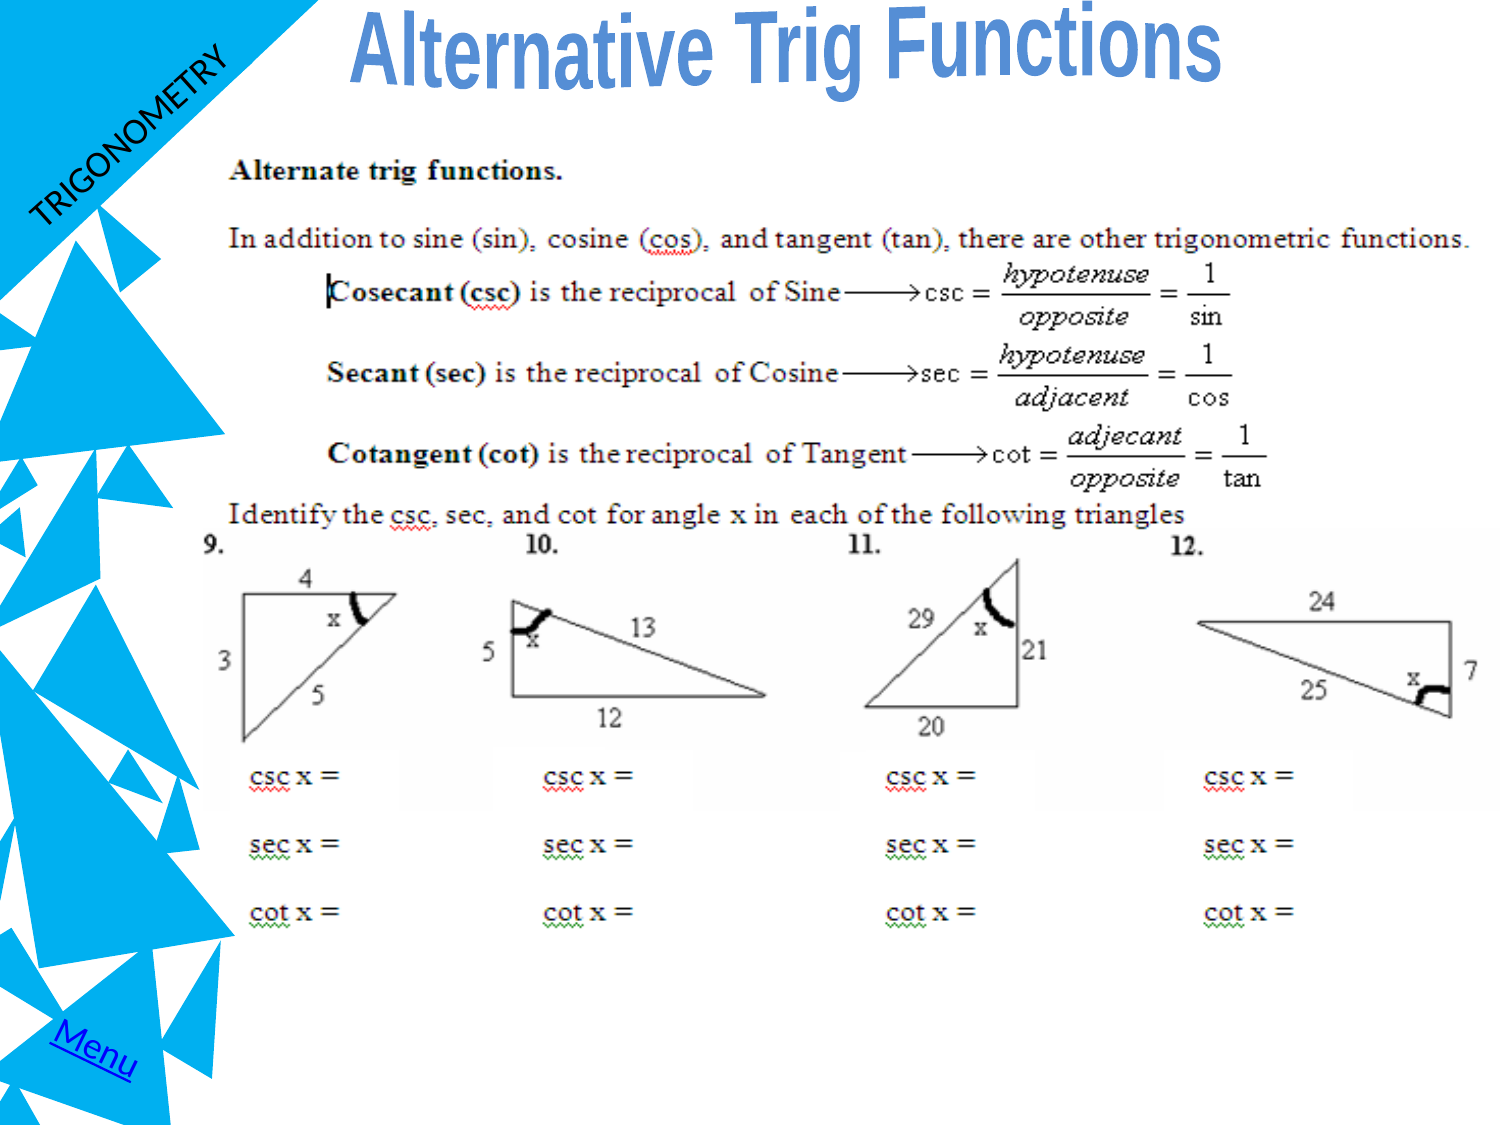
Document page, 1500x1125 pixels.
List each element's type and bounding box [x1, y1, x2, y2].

picture [321, 112, 1500, 1001]
text_box [0, 0, 321, 1125]
